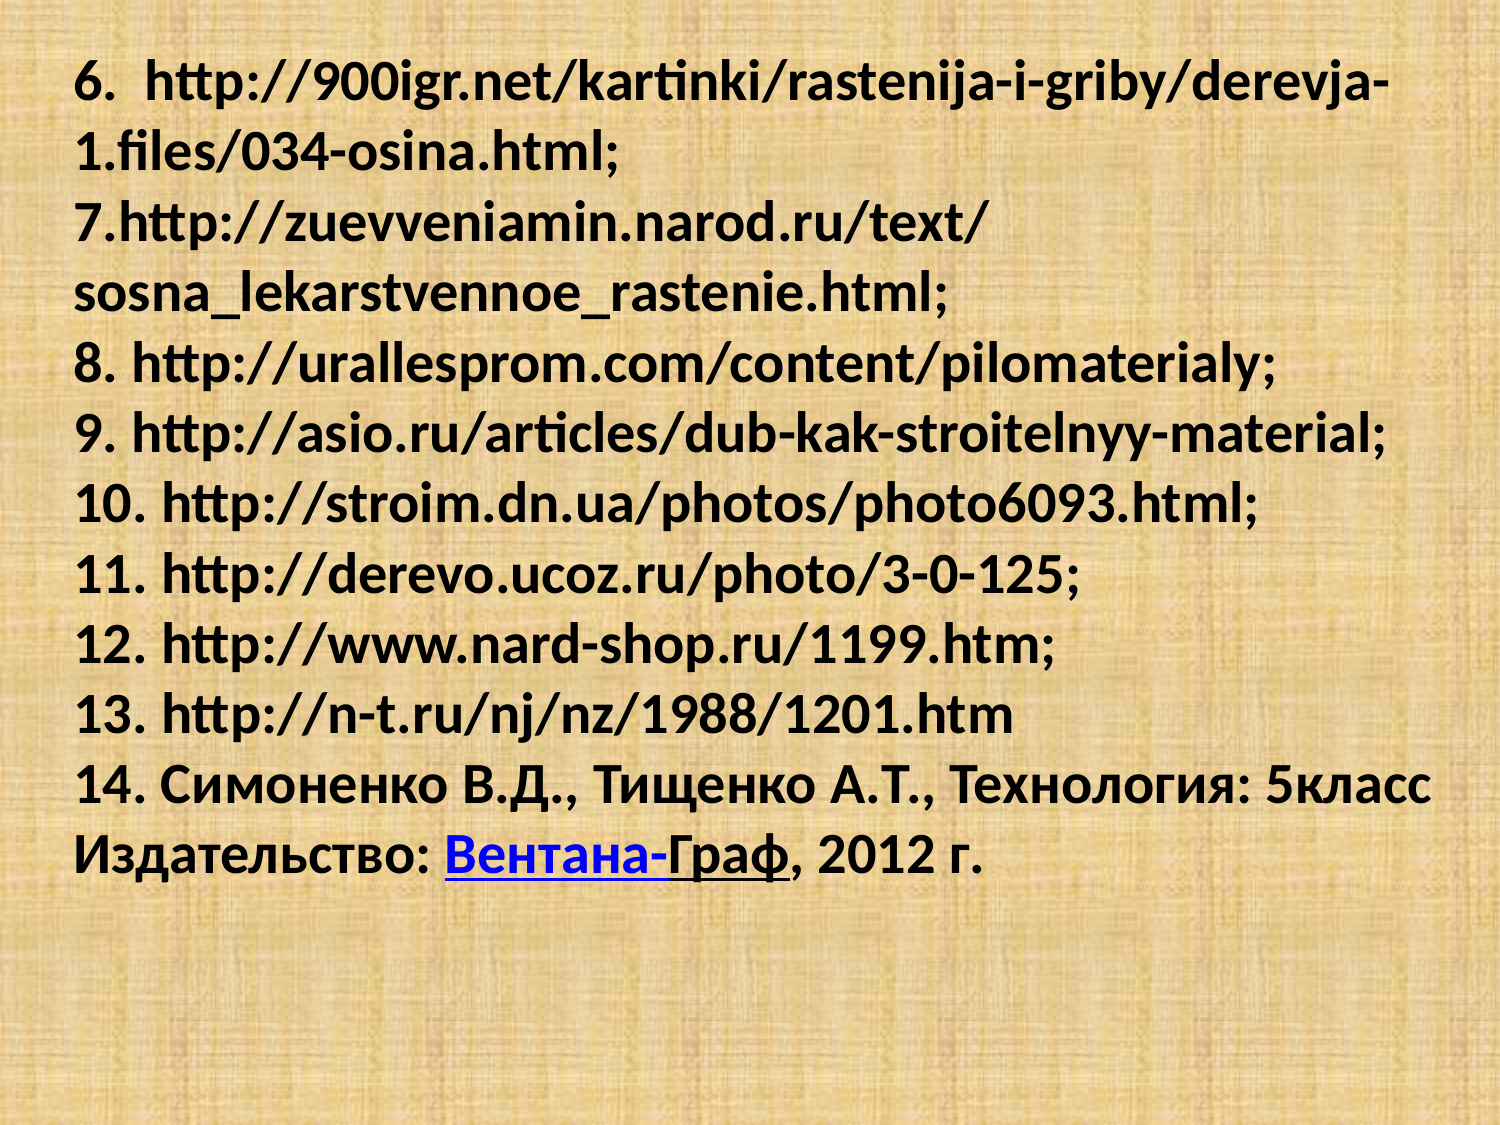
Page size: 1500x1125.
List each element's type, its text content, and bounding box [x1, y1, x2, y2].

text_box 11. http://derevo.ucoz.ru/photo/3-0-125; [58, 527, 1142, 613]
text_box 6. http://900igr.net/kartinki/rastenija-i-griby/derevja- 1.files/034-osina.html; [58, 35, 1477, 175]
text_box 12. http://www.nard-shop.ru/1199.htm; [58, 597, 1117, 683]
text_box 13. http://n-t.ru/nj/nz/1988/1201.htm [58, 667, 1104, 753]
text_box 7.http://zuevveniamin.narod.ru/text/sosna_lekarstvennoe_rastenie.html; [58, 175, 1477, 331]
text_box 14. Симоненко В.Д., Тищенко А.Т., Технология: 5класс Издательство: Вентана-Граф, 2012 г. [58, 738, 1465, 938]
text_box 9. http://asio.ru/articles/dub-kak-stroitelnyy-material; [58, 386, 1445, 472]
text_box 8. http://urallesprom.com/content/pilomaterialy; [58, 316, 1329, 386]
text_box 10. http://stroim.dn.ua/photos/photo6093.html; [58, 457, 1310, 542]
picture [0, 0, 1500, 1125]
